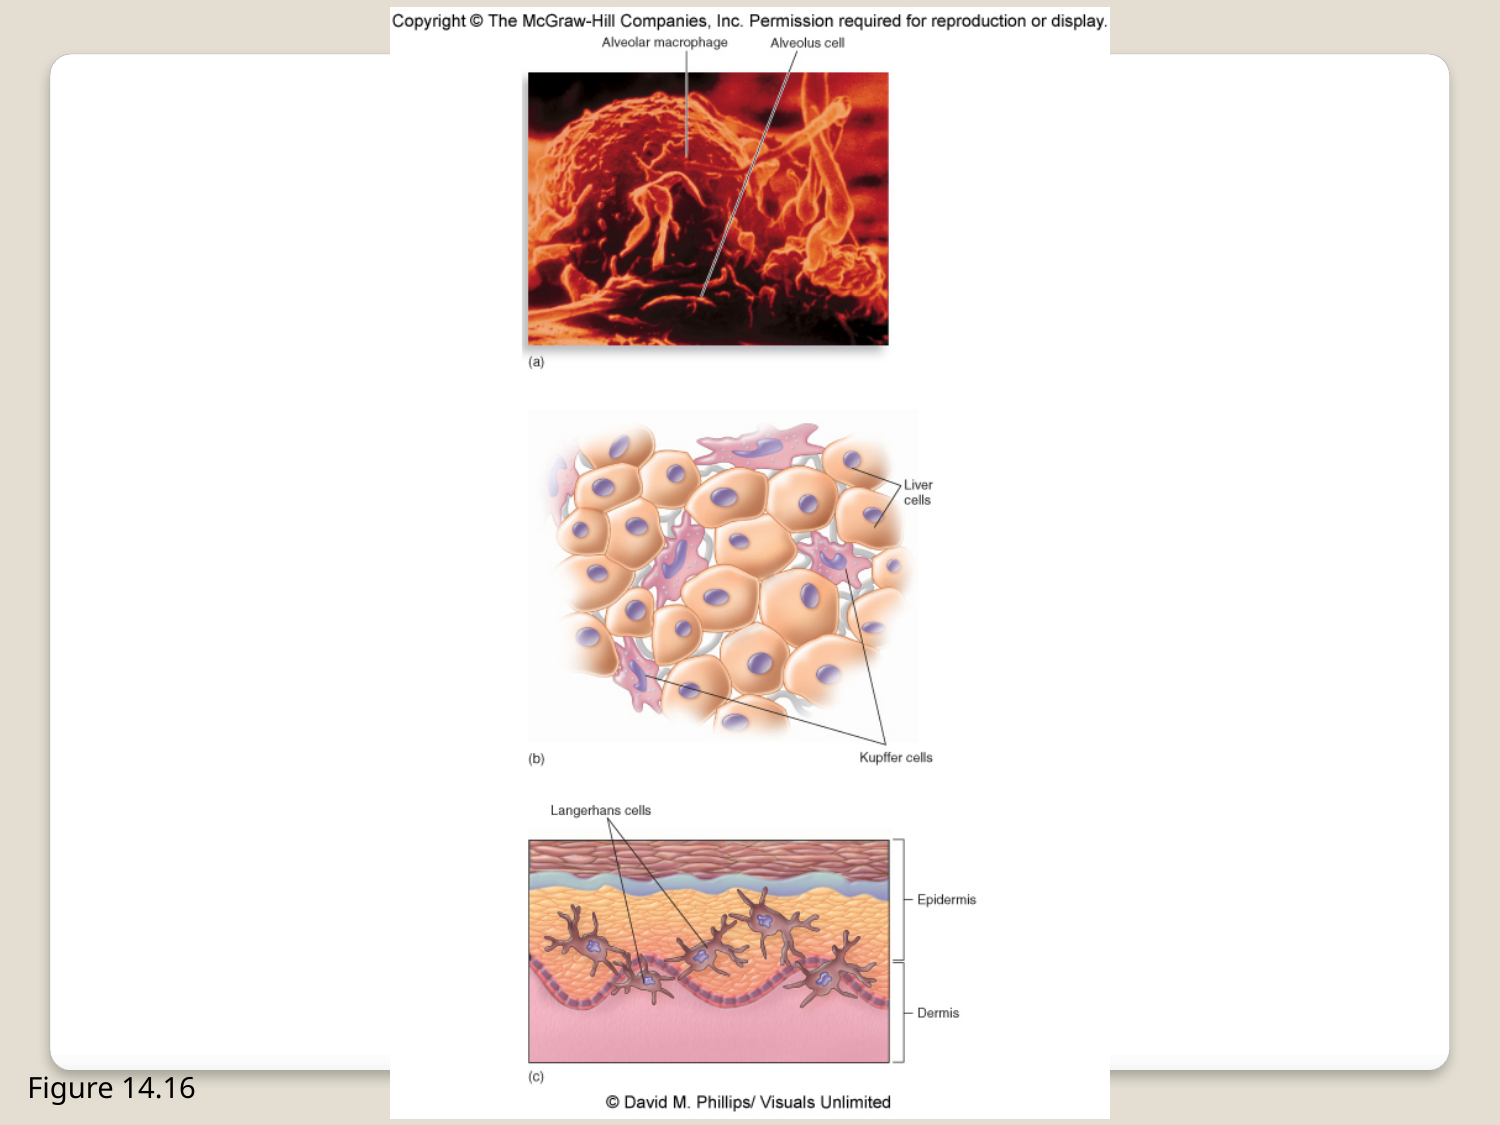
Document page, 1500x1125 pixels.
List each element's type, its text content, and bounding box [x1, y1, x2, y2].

picture [389, 7, 1111, 1119]
text_box Figure 14.16 [12, 1062, 275, 1113]
